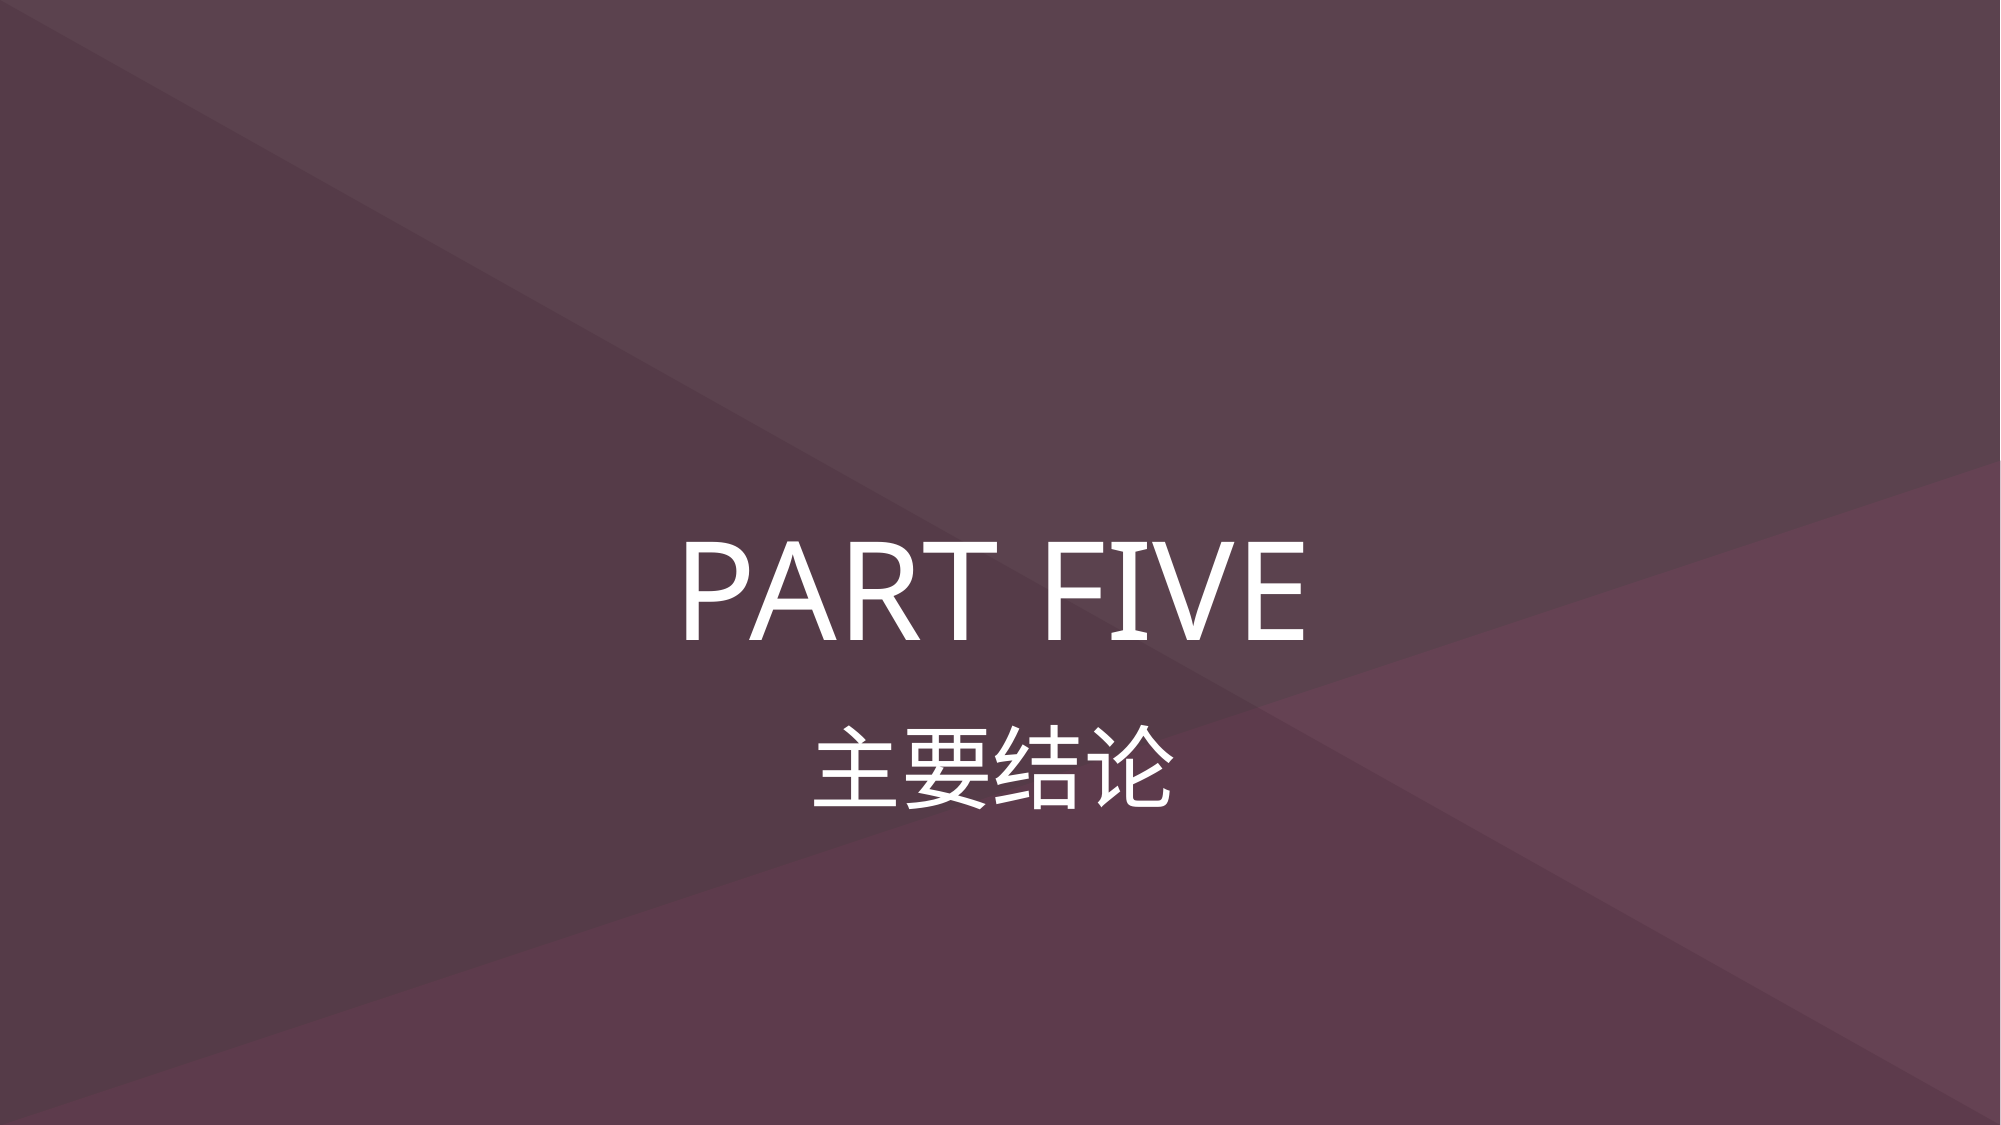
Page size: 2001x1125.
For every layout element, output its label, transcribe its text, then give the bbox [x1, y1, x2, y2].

text_box 主要结论 [794, 703, 1192, 829]
text_box PART FIVE [658, 495, 1327, 676]
